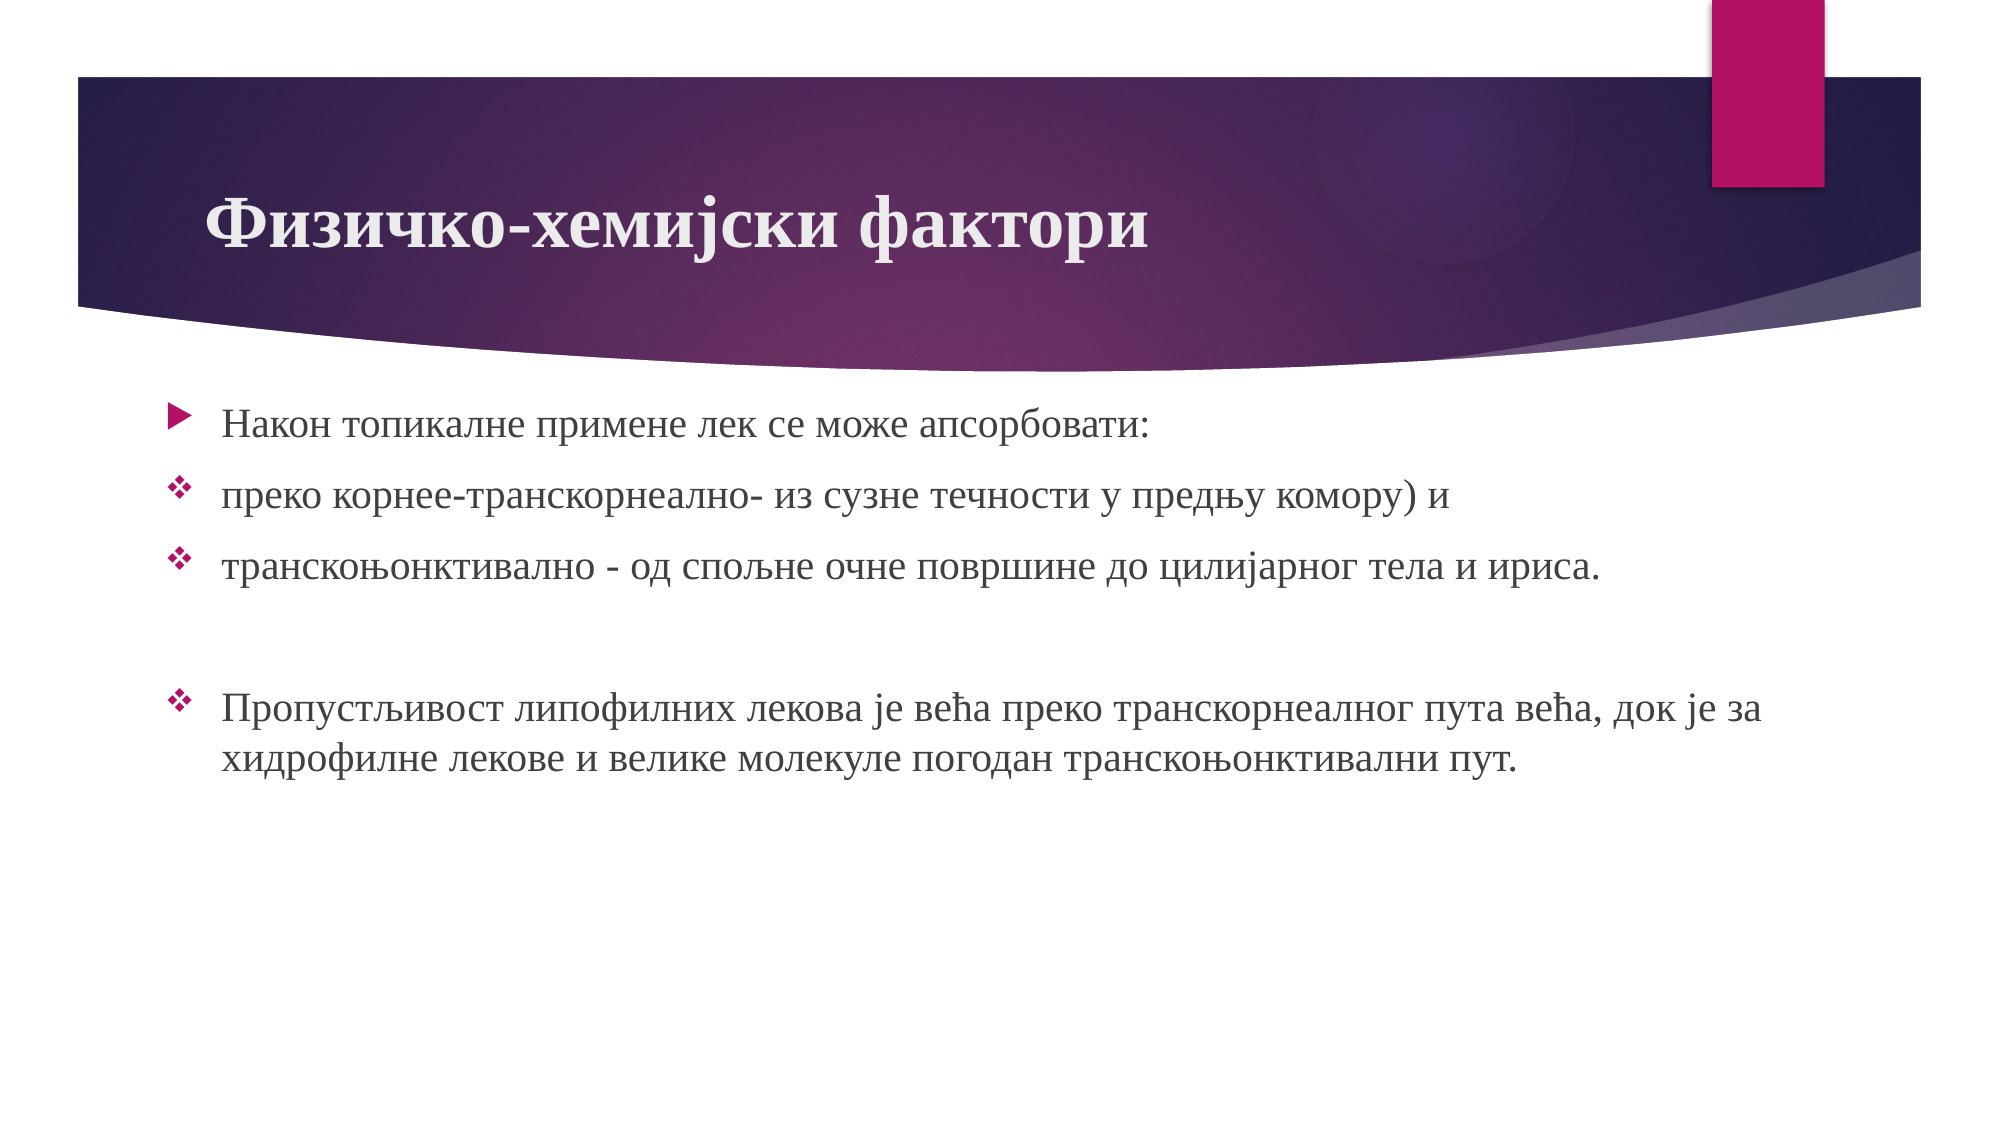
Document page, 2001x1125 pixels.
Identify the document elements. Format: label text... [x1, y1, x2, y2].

title Физичко-хемијски фактори [189, 159, 1627, 276]
list Након топикалне примене лек се може апсорбовати: преко корнее-транскорнеално- из сузне течности у предњу комору) и транскоњонктивално - од спољне очне површине до цилијарног тела и ириса. Пропустљивост липофилних лекова је већа преко транскорнеалног пута већа, док је за хидрофилне лекове и велике молекуле погодан транскоњонктивални пут. [149, 388, 1850, 919]
